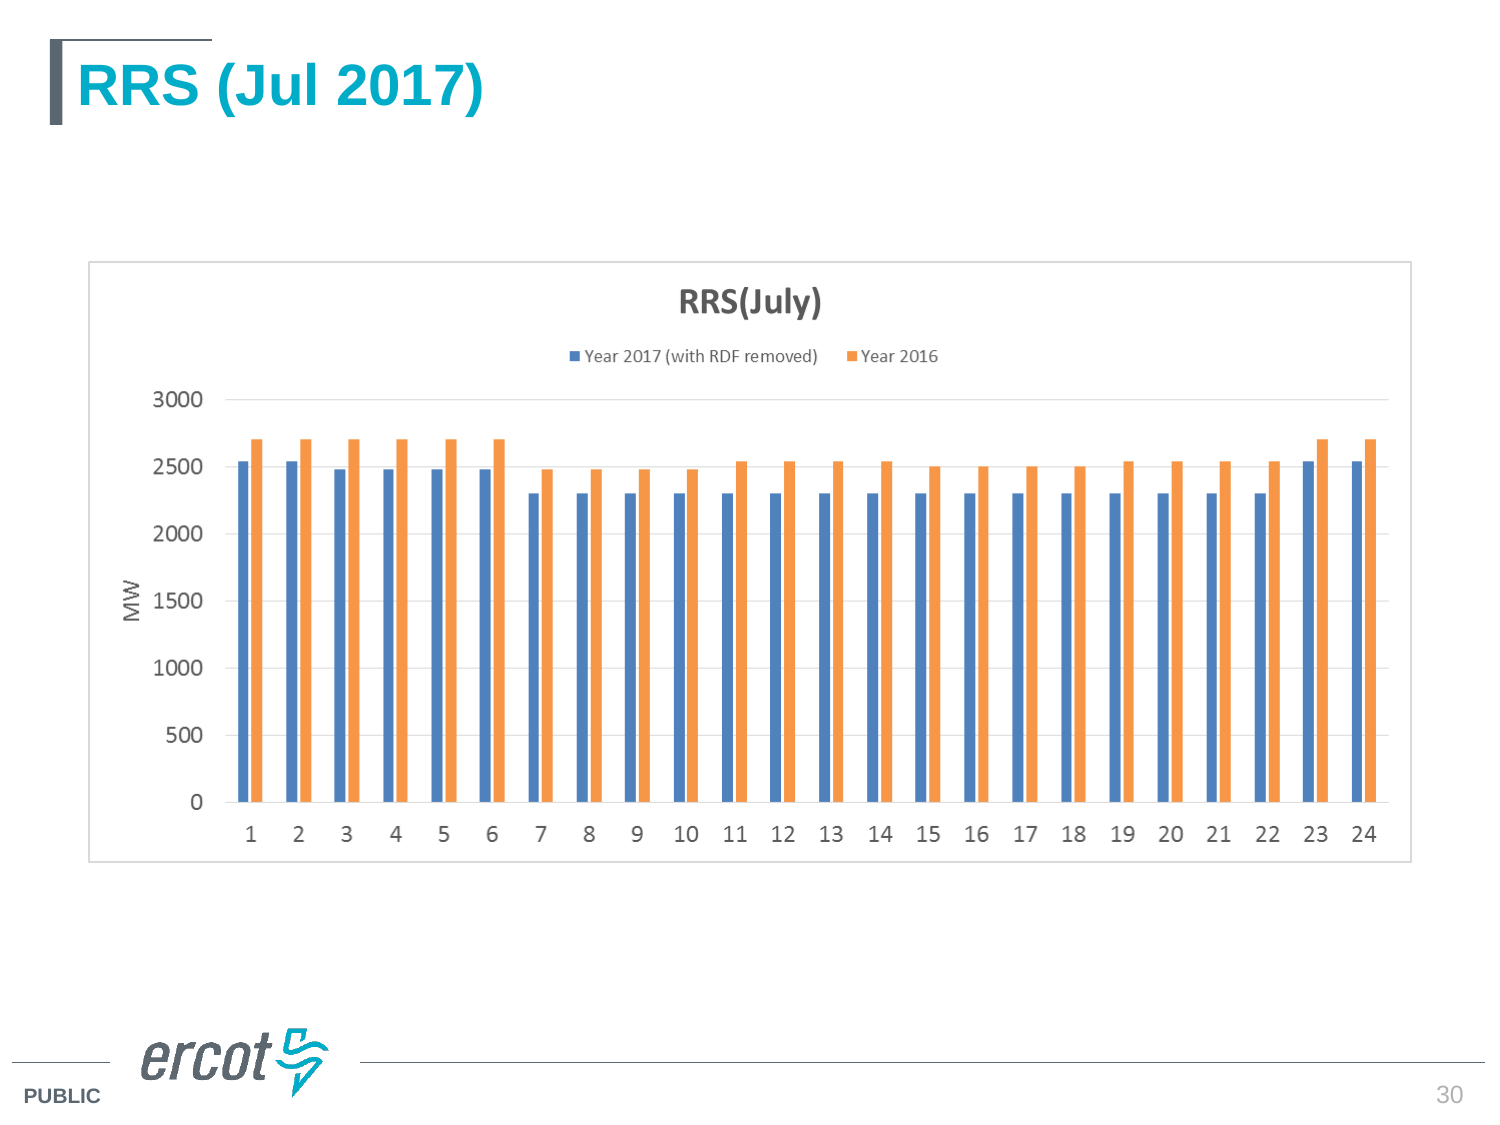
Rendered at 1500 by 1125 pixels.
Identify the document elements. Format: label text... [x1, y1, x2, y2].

picture [137, 1024, 332, 1100]
slide_number 30 [1412, 1076, 1488, 1112]
picture [88, 261, 1412, 864]
title RRS (Jul 2017) [62, 39, 1450, 228]
